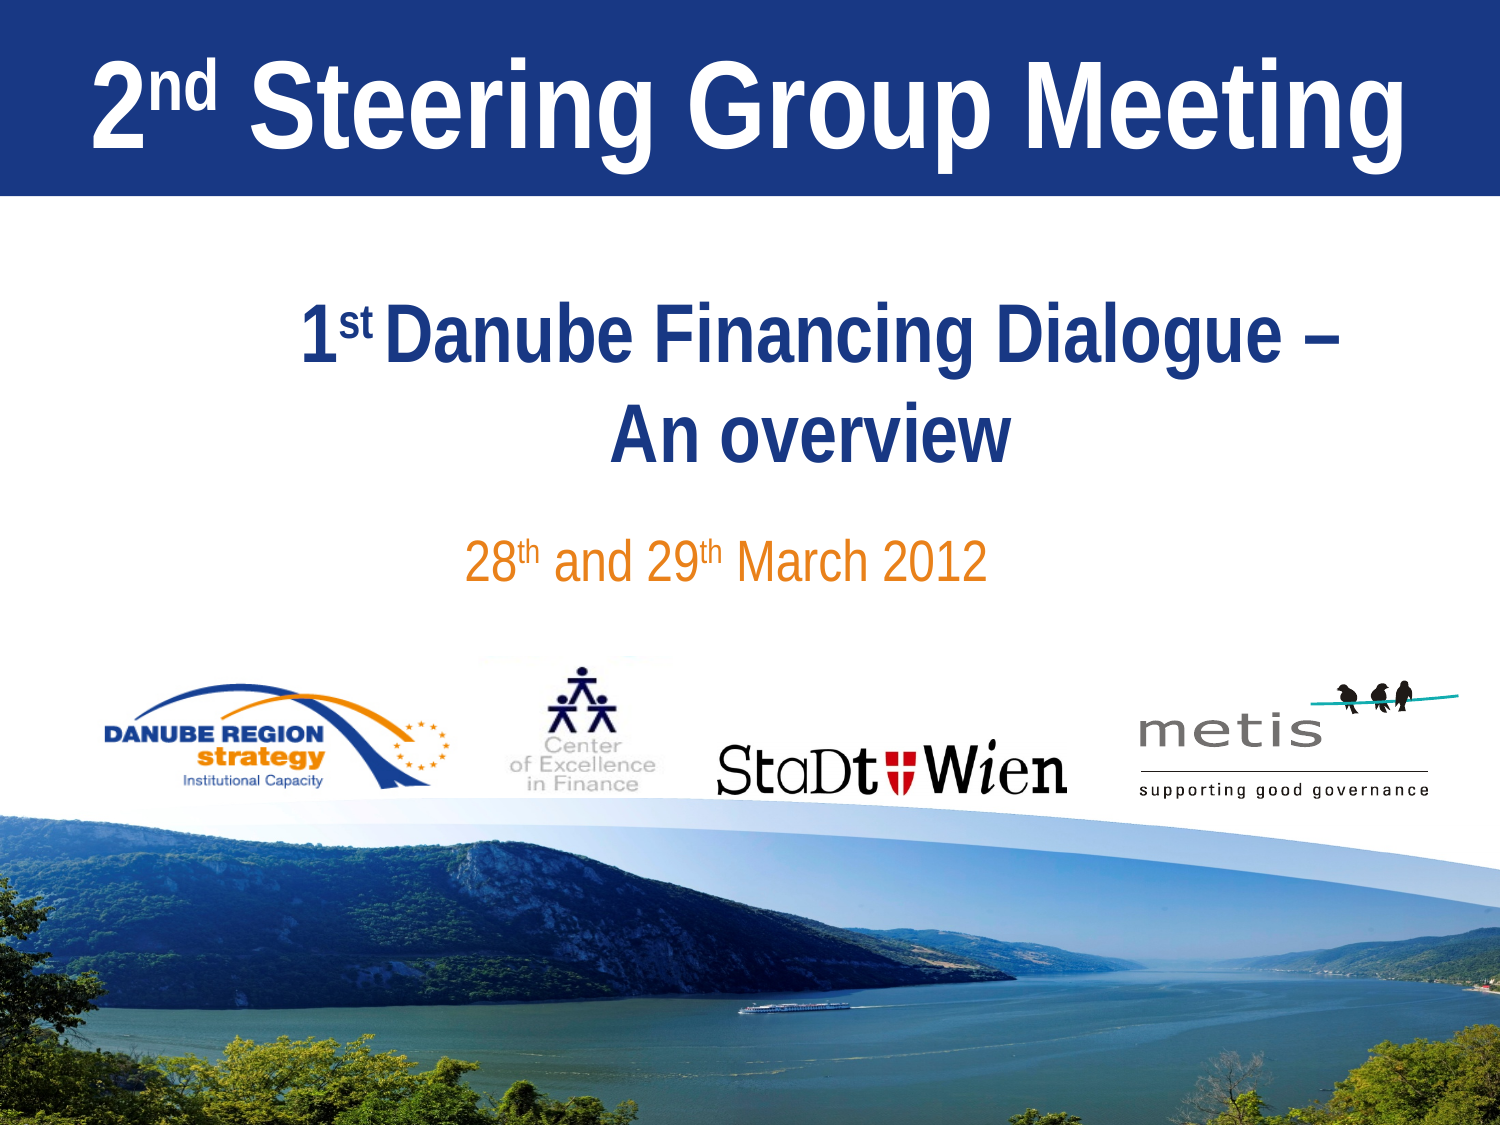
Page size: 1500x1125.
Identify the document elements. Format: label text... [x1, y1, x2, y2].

title 1st Danube Financing Dialogue – An overview [242, 267, 1400, 492]
picture [716, 739, 1067, 796]
text_box 2nd Steering Group Meeting [0, 0, 1500, 198]
picture [0, 656, 1500, 1125]
text_box 28th and 29th March 2012 [449, 515, 1003, 600]
